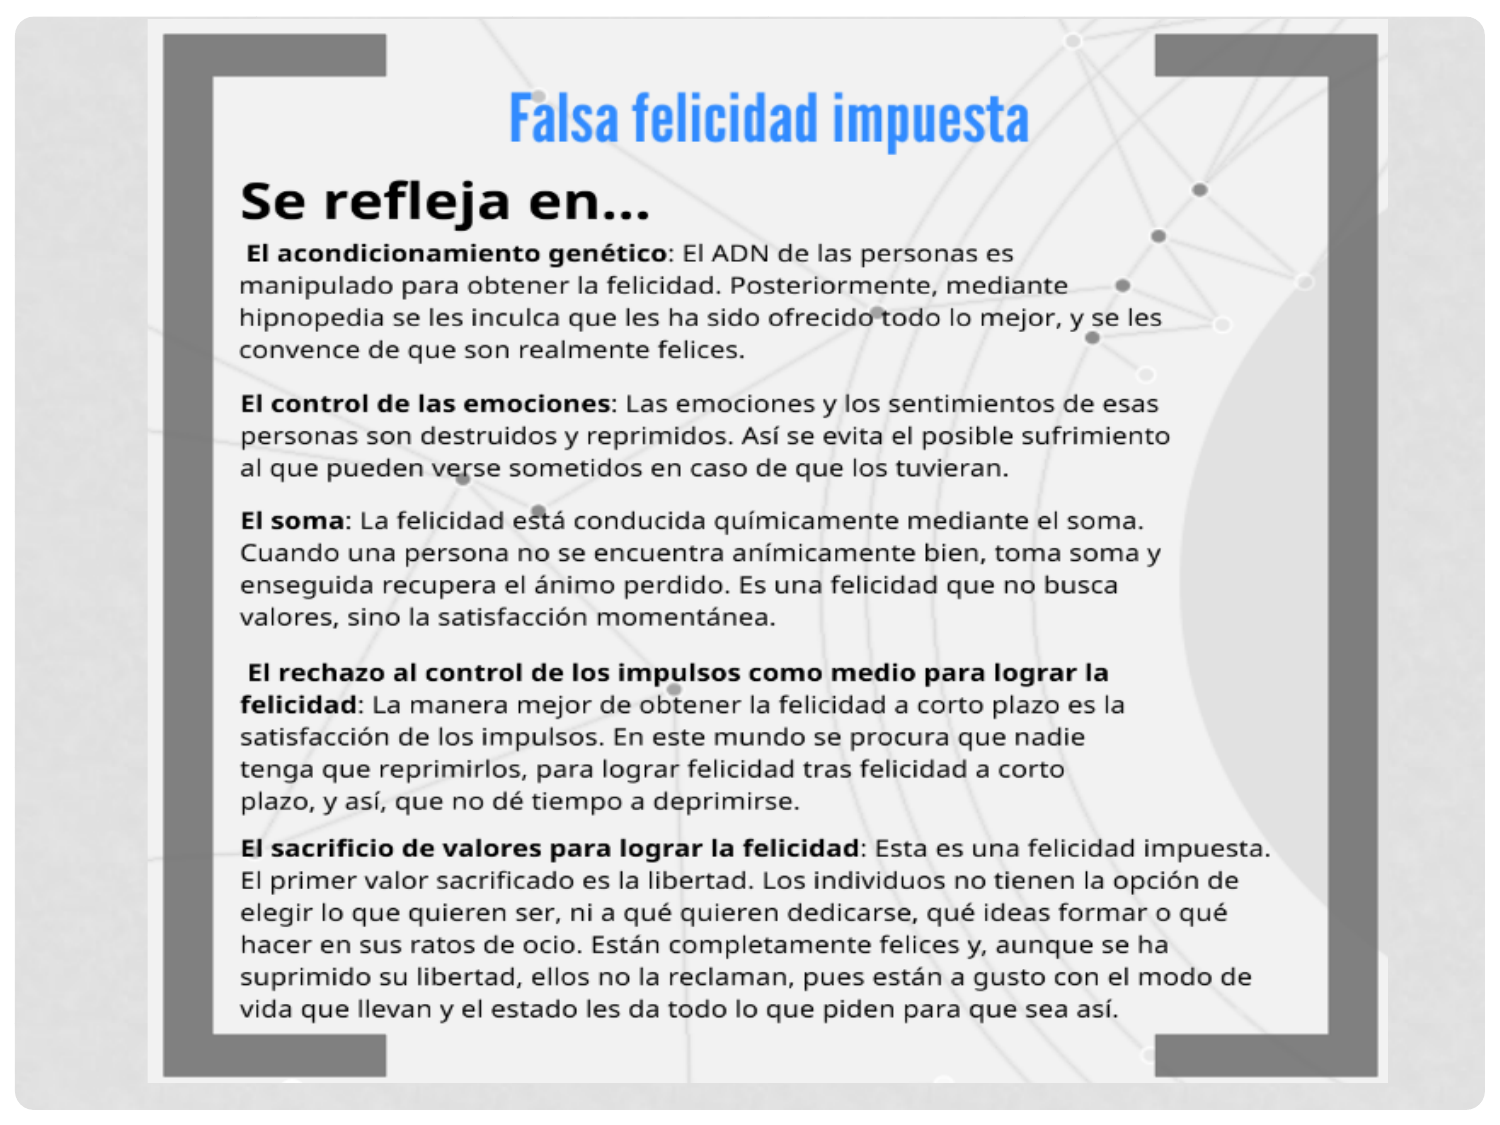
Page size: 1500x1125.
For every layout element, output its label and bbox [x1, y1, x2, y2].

picture [147, 18, 1389, 1083]
